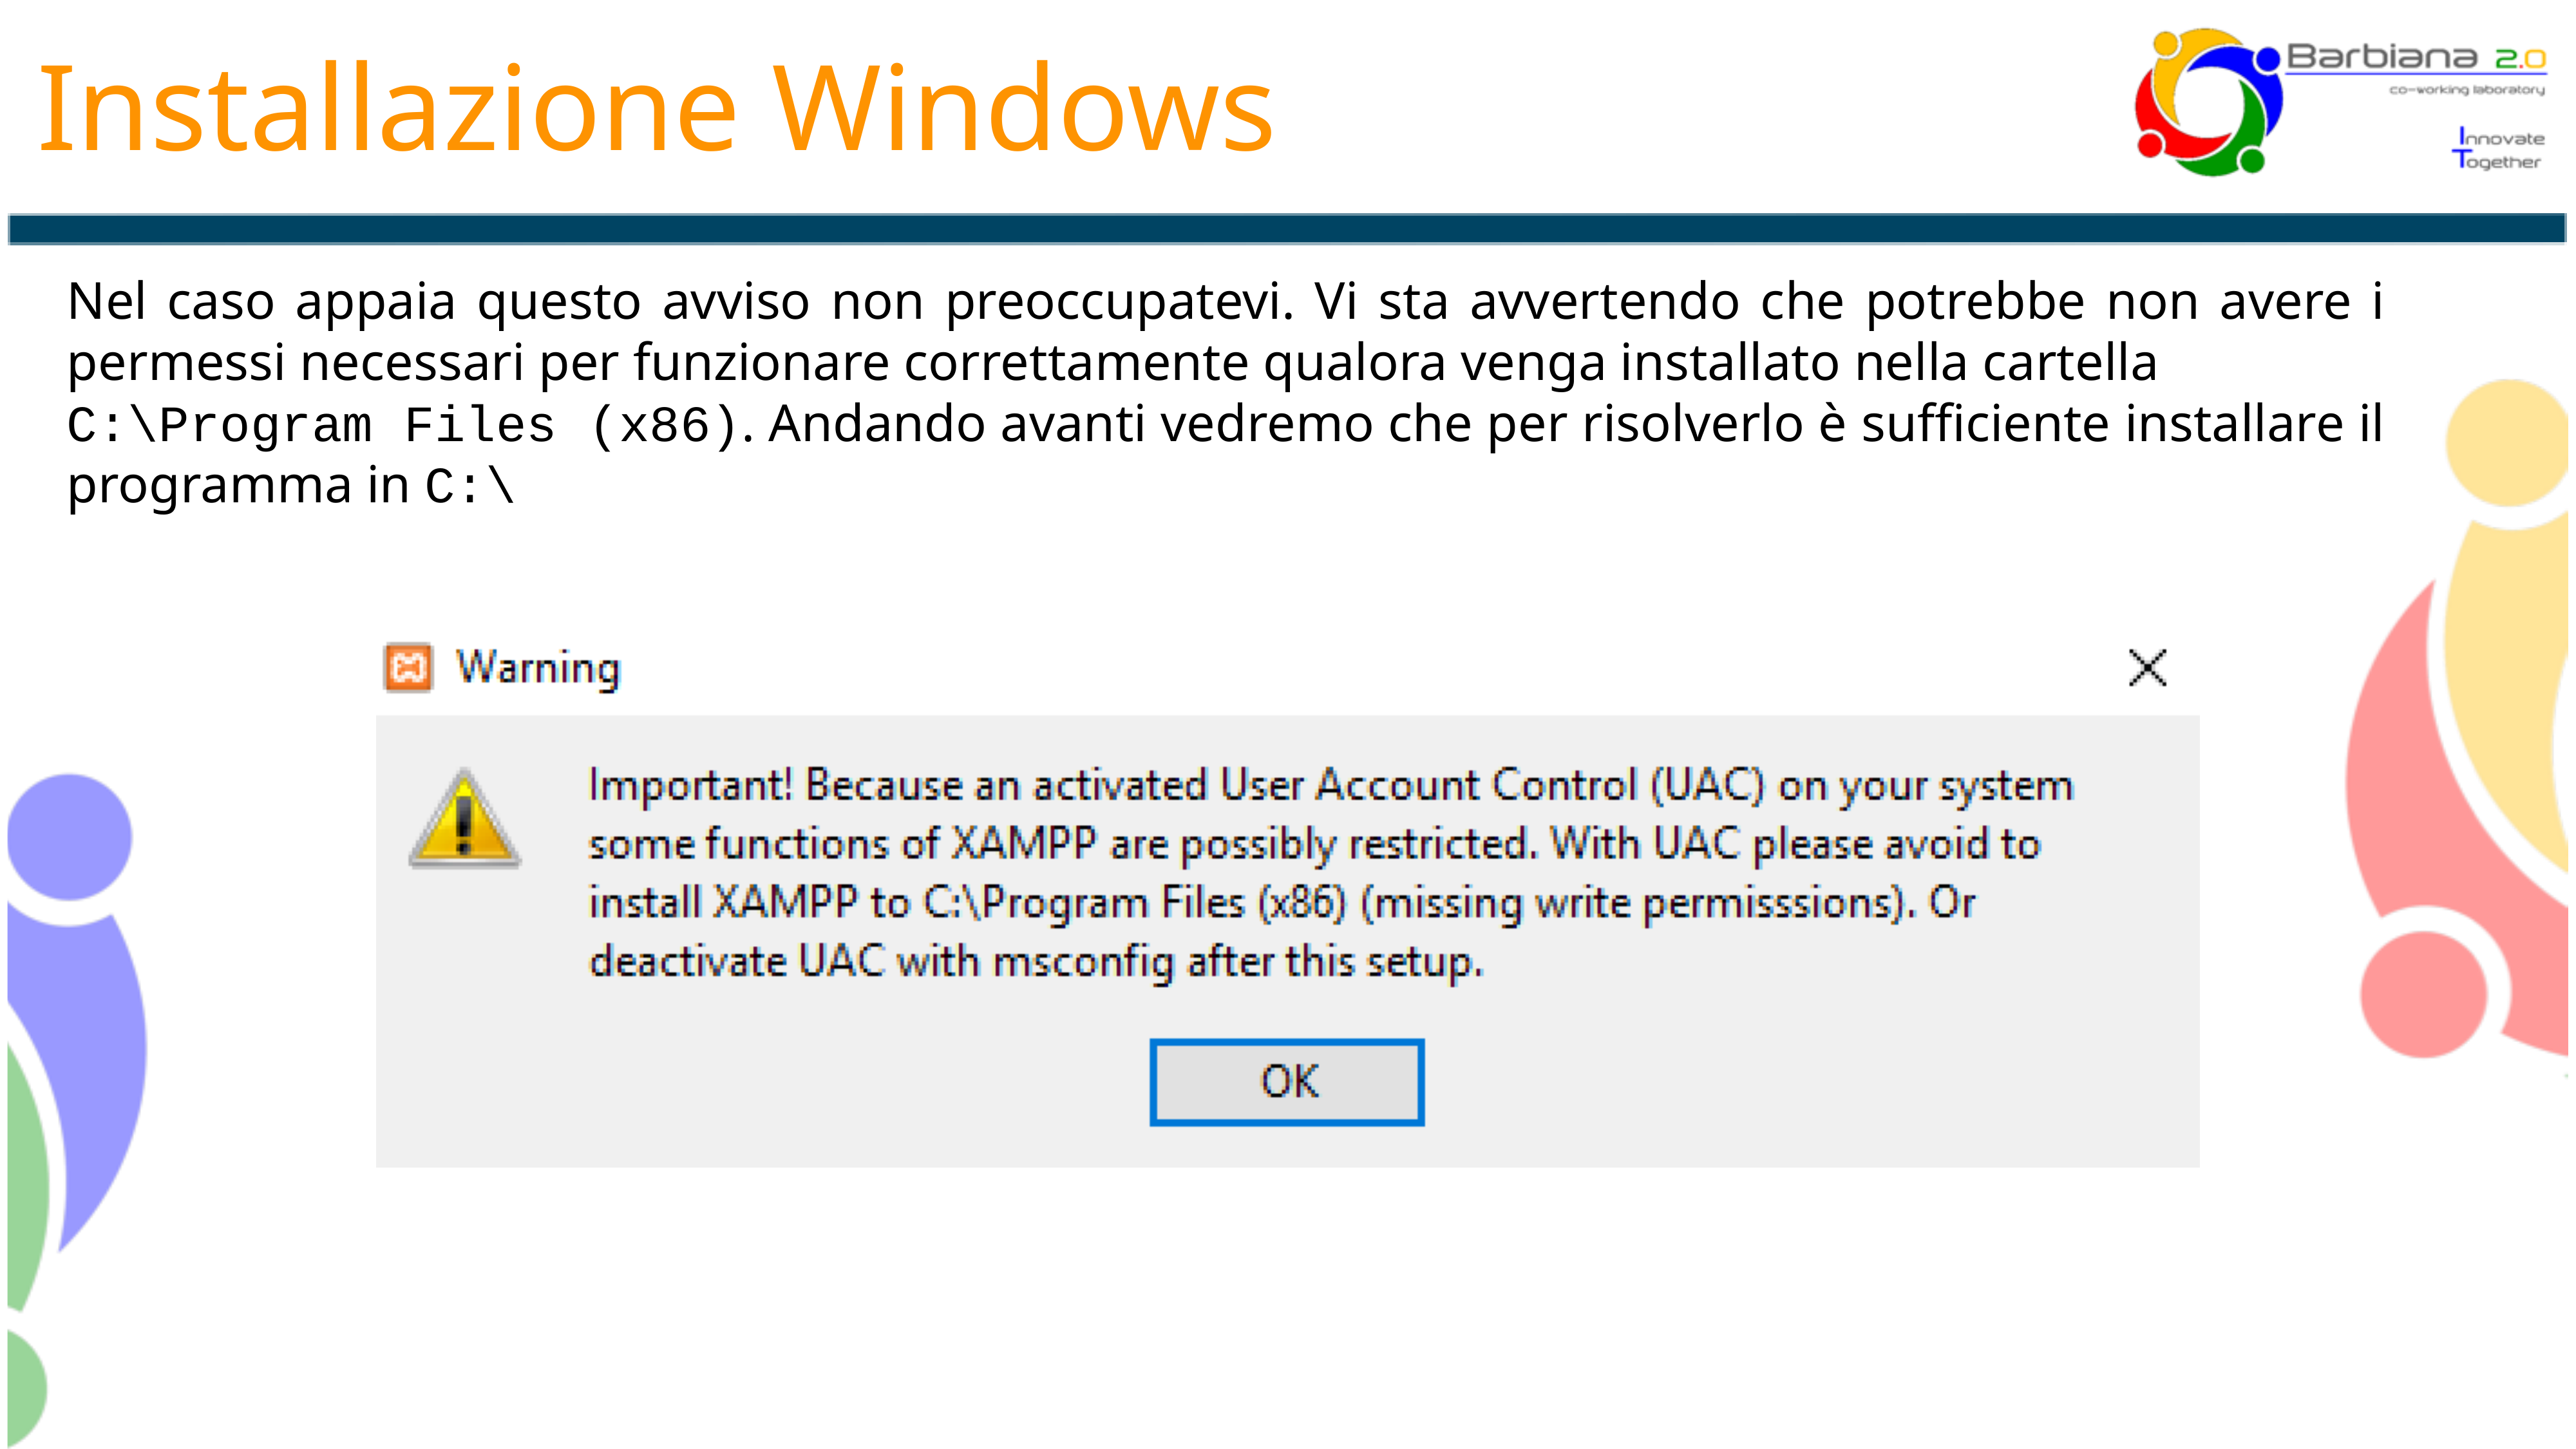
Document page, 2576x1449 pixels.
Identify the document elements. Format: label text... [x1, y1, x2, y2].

picture [8, 213, 2576, 245]
picture [376, 364, 2568, 1238]
picture [7, 645, 158, 1449]
text_box Nel caso appaia questo avviso non preoccupatevi. Vi sta avvertendo che potrebbe non avere i permessi necessari per funzionare correttamente qualora venga installato nella cartella C:\Program Files (x86). Andando avanti vedremo che per risolverlo è sufficiente installare il programma in C:\ [61, 263, 2392, 518]
picture [2121, 9, 2568, 196]
title Installazione Windows [31, 25, 2111, 180]
